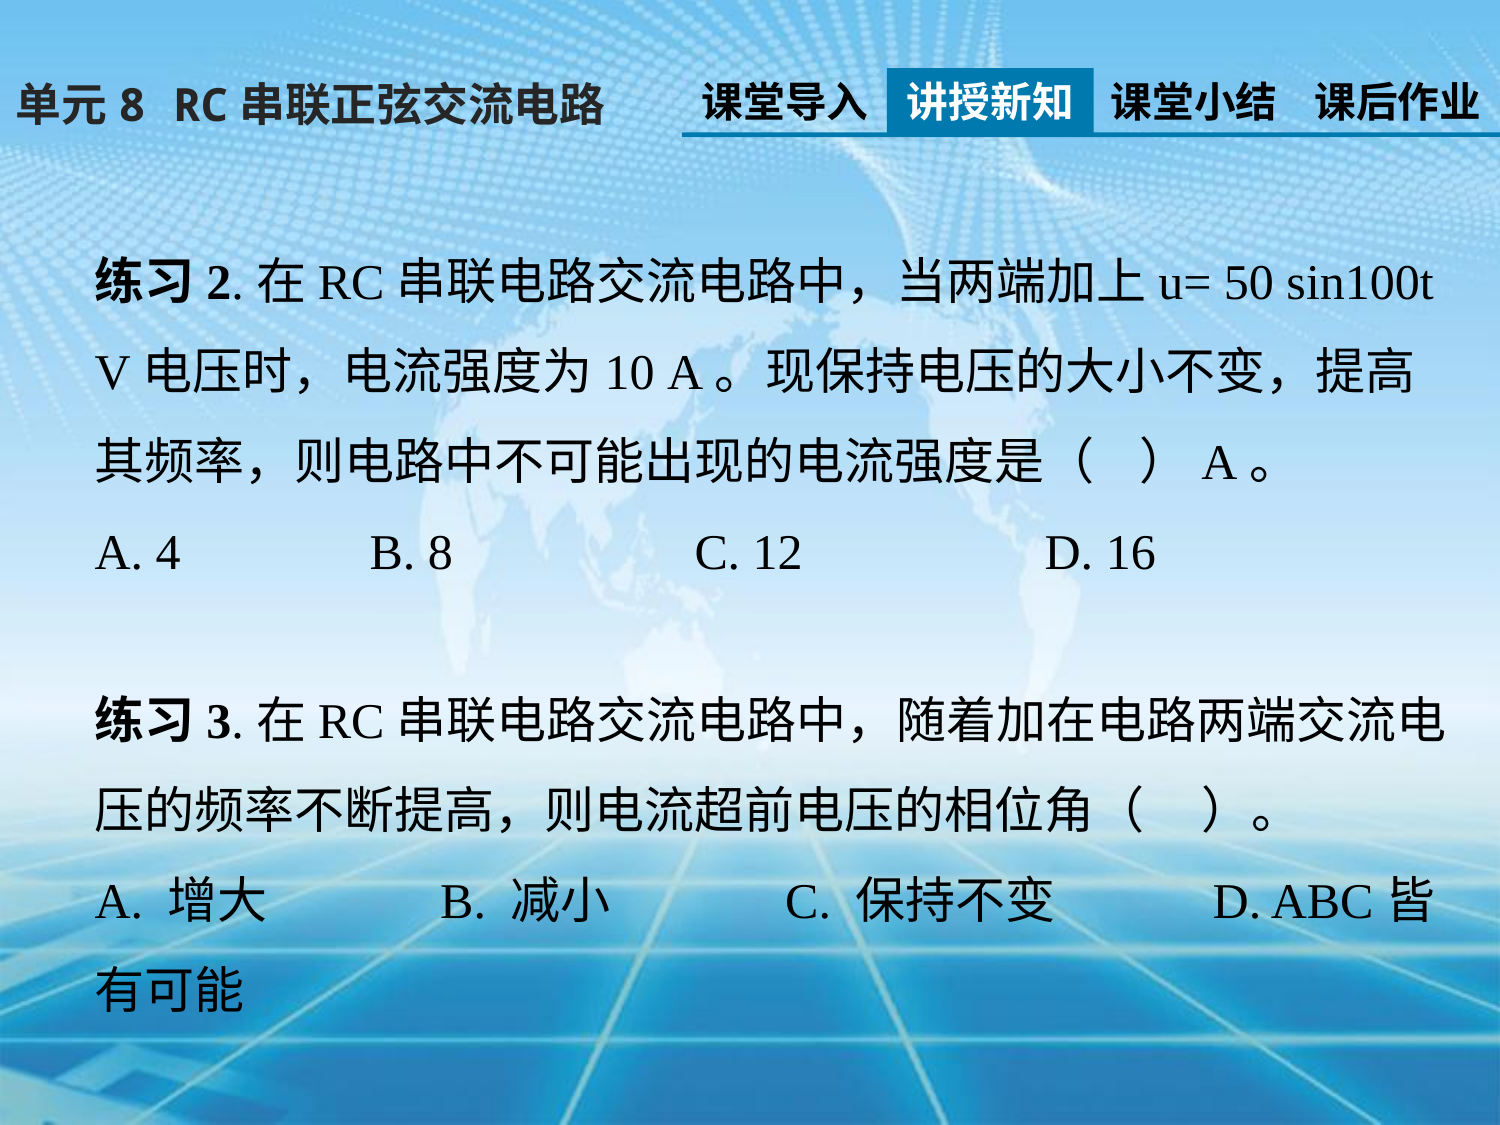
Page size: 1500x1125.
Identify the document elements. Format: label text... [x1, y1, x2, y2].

text_box 练习2.在RC串联电路交流电路中，当两端加上u= 50 sin100t V电压时，电流强度为10 A。现保持电压的大小不变，提高其频率，则电路中不可能出现的电流强度是（ ）A。 A. 4 B. 8 C. 12 D. 16 [79, 212, 1474, 588]
text_box 练习3.在RC串联电路交流电路中，随着加在电路两端交流电压的频率不断提高，则电流超前电压的相位角（ ）。 A. 增大 B. 减小 C. 保持不变 D. ABC皆有可能 [79, 651, 1474, 1027]
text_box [1, 67, 1500, 139]
picture [0, 0, 1500, 1125]
